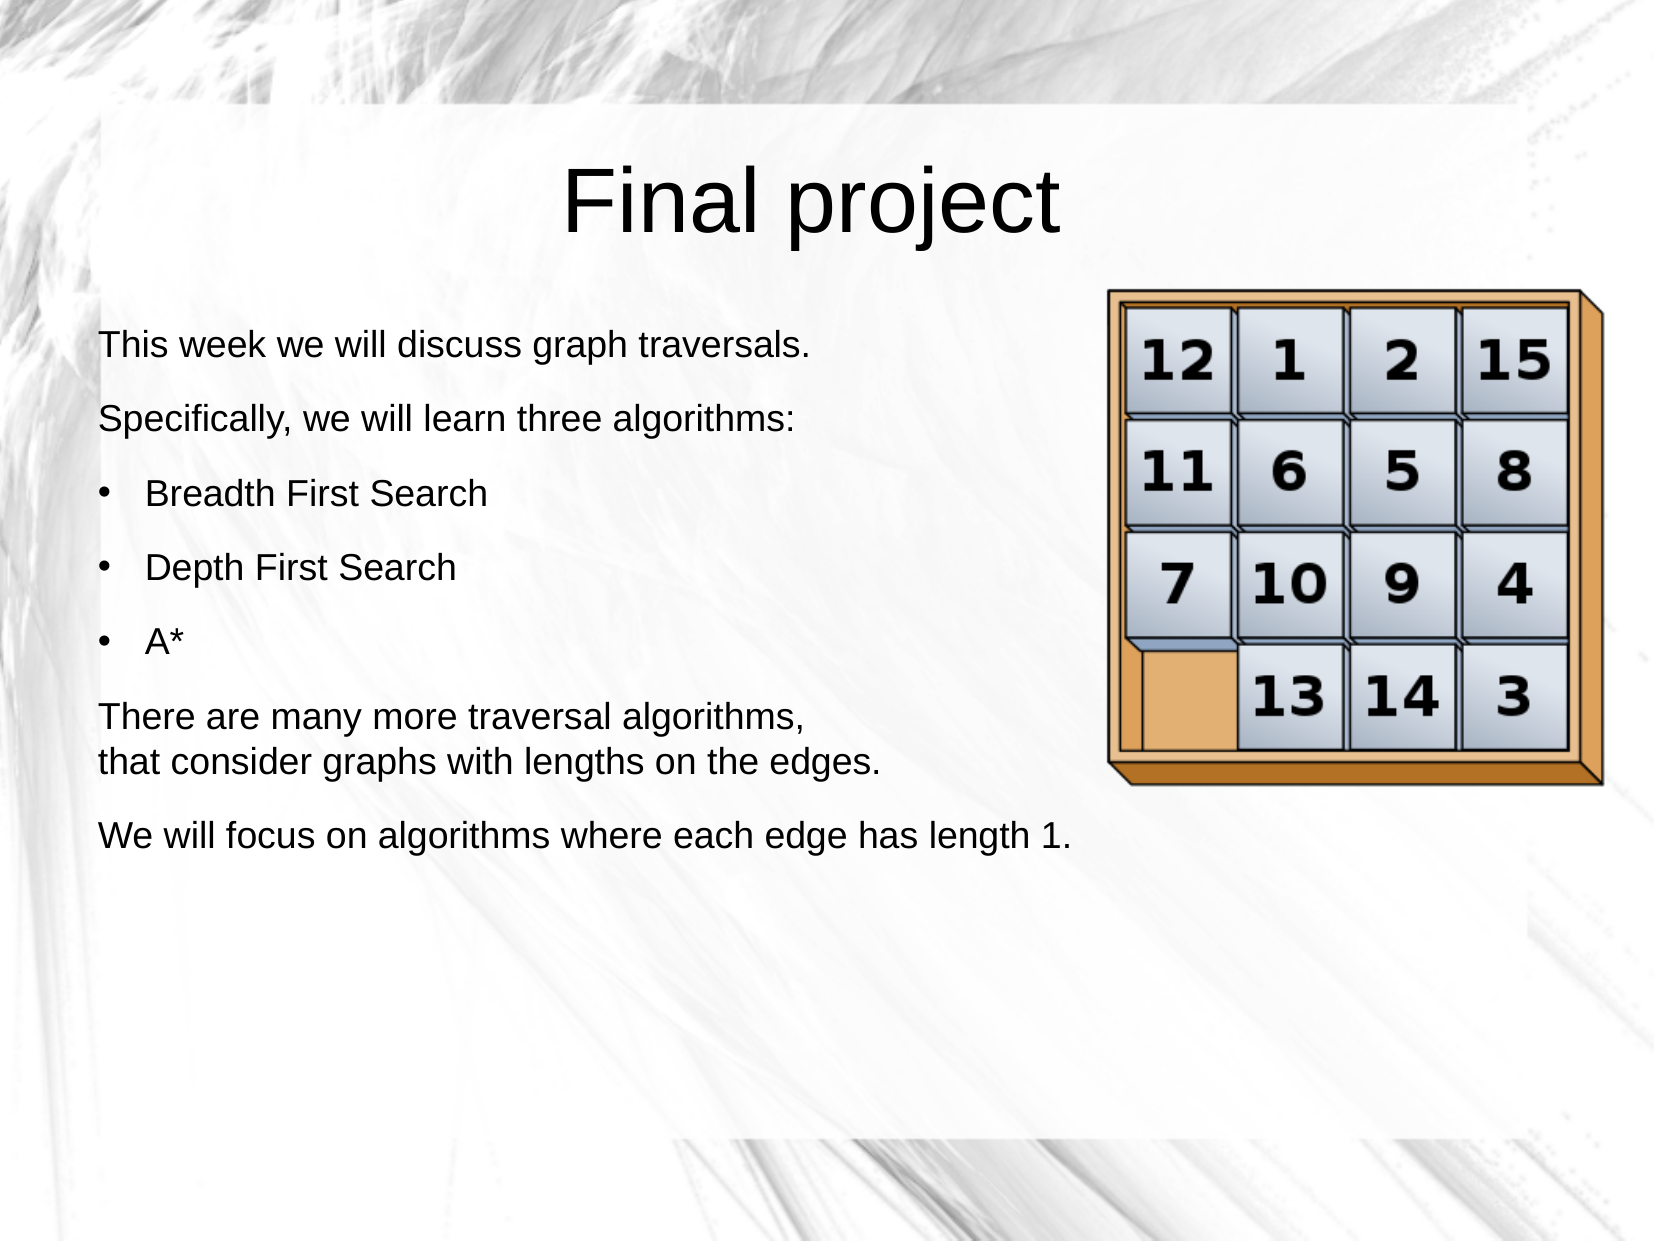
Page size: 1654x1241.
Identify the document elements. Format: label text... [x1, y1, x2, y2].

picture [0, 0, 1654, 1241]
title Final project [118, 112, 1506, 281]
list This week we will discuss graph traversals. Specifically, we will learn three algorithms: Breadth First Search Depth First Search A* There are many more traversal algorithms, that consider graphs with lengths on the edges. We will focus on algorithms where each edge has length 1. [97, 319, 1551, 1102]
